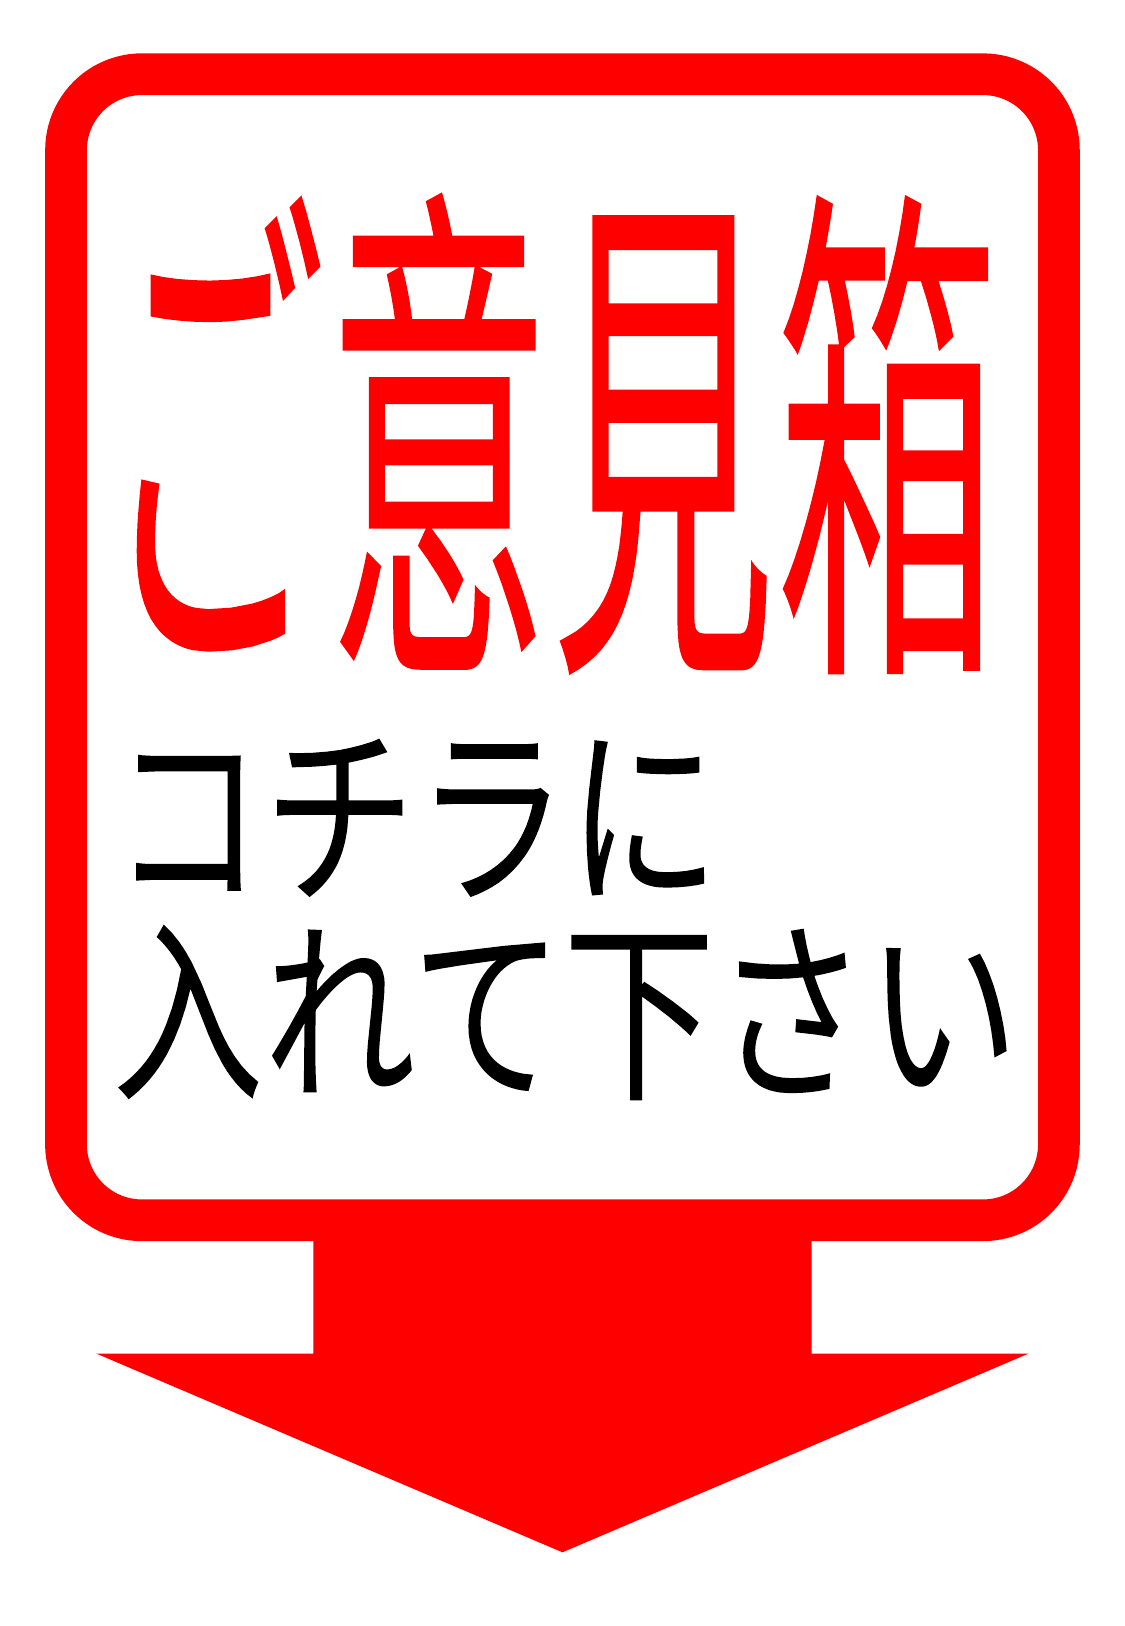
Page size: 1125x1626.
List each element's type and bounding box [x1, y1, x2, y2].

text_box [94, 1223, 1031, 1555]
text_box [63, 72, 1062, 1223]
